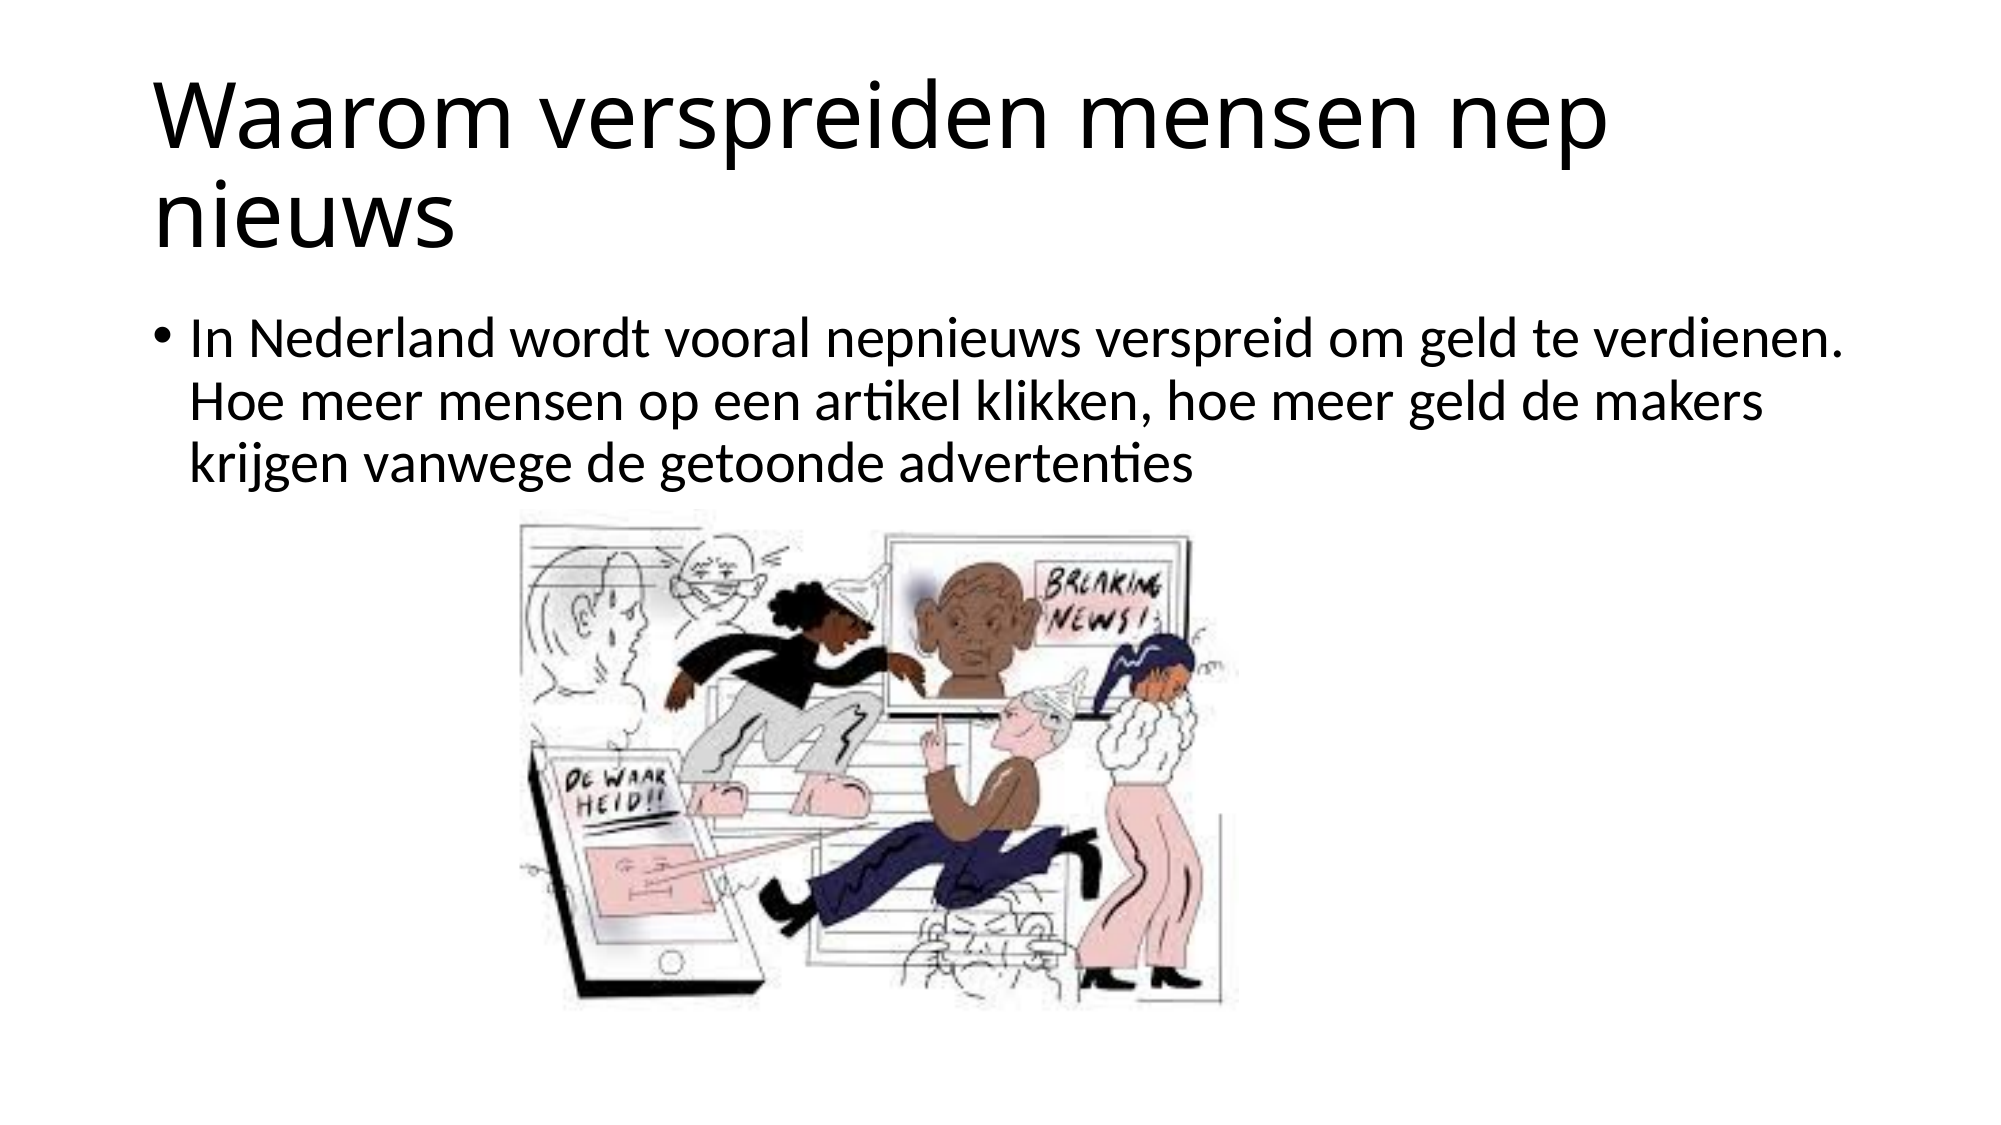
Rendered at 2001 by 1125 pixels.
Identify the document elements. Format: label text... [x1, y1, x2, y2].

picture [499, 509, 1239, 1014]
list In Nederland wordt vooral nepnieuws verspreid om geld te verdienen. Hoe meer mensen op een artikel klikken, hoe meer geld de makers krijgen vanwege de getoonde advertenties [137, 299, 1863, 1014]
title Waarom verspreiden mensen nep nieuws [137, 59, 1863, 278]
